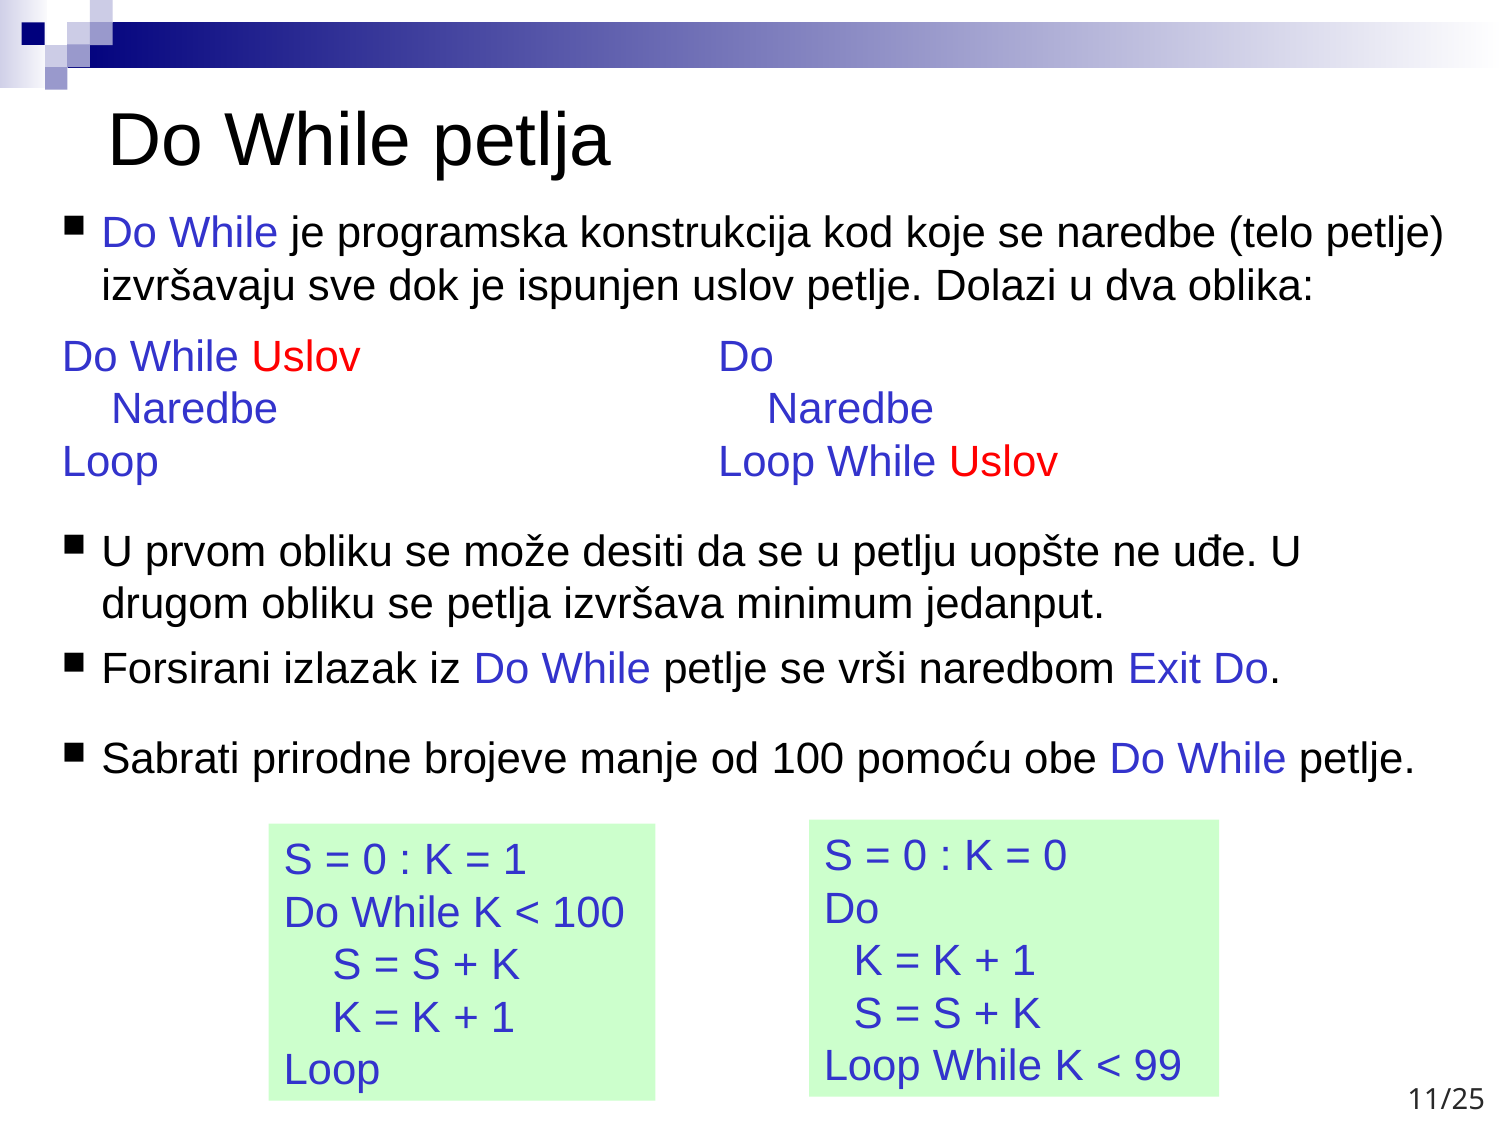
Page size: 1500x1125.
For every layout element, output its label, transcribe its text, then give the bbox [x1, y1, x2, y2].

text_box S = 0 : K = 1 Do While K < 100 S = S + K K = K + 1 Loop [268, 823, 656, 1101]
text_box 11/25 [1374, 1072, 1500, 1123]
text_box S = 0 : K = 0 Do K = K + 1 S = S + K Loop While K < 99 [809, 819, 1220, 1097]
list Do While je programska konstrukcija kod koje se naredbe (telo petlje) izvršavaju sve dok je ispunjen uslov petlje. Dolazi u dva oblika: Do While Uslov Do Naredbe Naredbe Loop Loop While Uslov U prvom obliku se može desiti da se u petlju uopšte ne uđe. U drugom obliku se petlja izvršava minimum jedanput. Forsirani izlazak iz Do While petlje se vrši naredbom Exit Do. Sabrati prirodne brojeve manje od 100 pomoću obe Do While petlje. [53, 196, 1463, 799]
title Do While petlja [92, 75, 633, 196]
